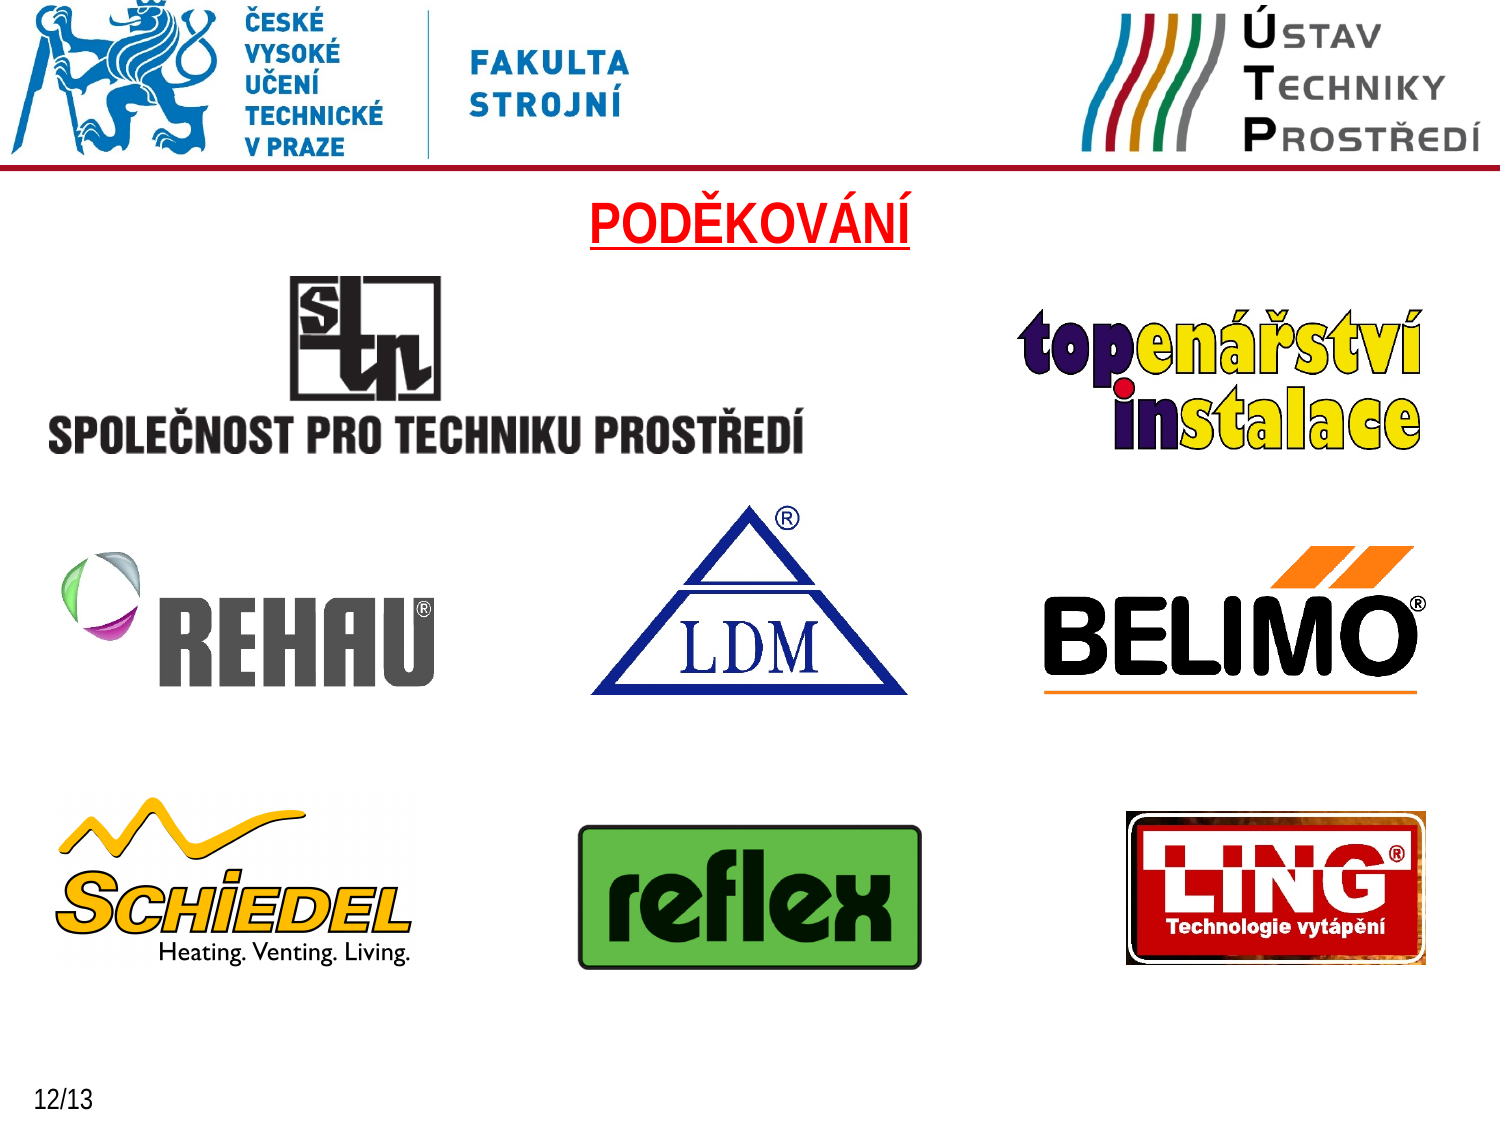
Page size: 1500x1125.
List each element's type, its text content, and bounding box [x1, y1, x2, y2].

picture [49, 546, 449, 695]
picture [1126, 811, 1426, 965]
text_box PODĚKOVÁNÍ [464, 178, 1036, 263]
picture [1042, 546, 1426, 695]
picture [1013, 305, 1426, 454]
picture [11, 0, 629, 159]
picture [1080, 5, 1483, 159]
picture [590, 505, 908, 695]
picture [49, 792, 418, 970]
text_box [0, 165, 1500, 172]
picture [49, 276, 804, 454]
picture [577, 822, 922, 970]
